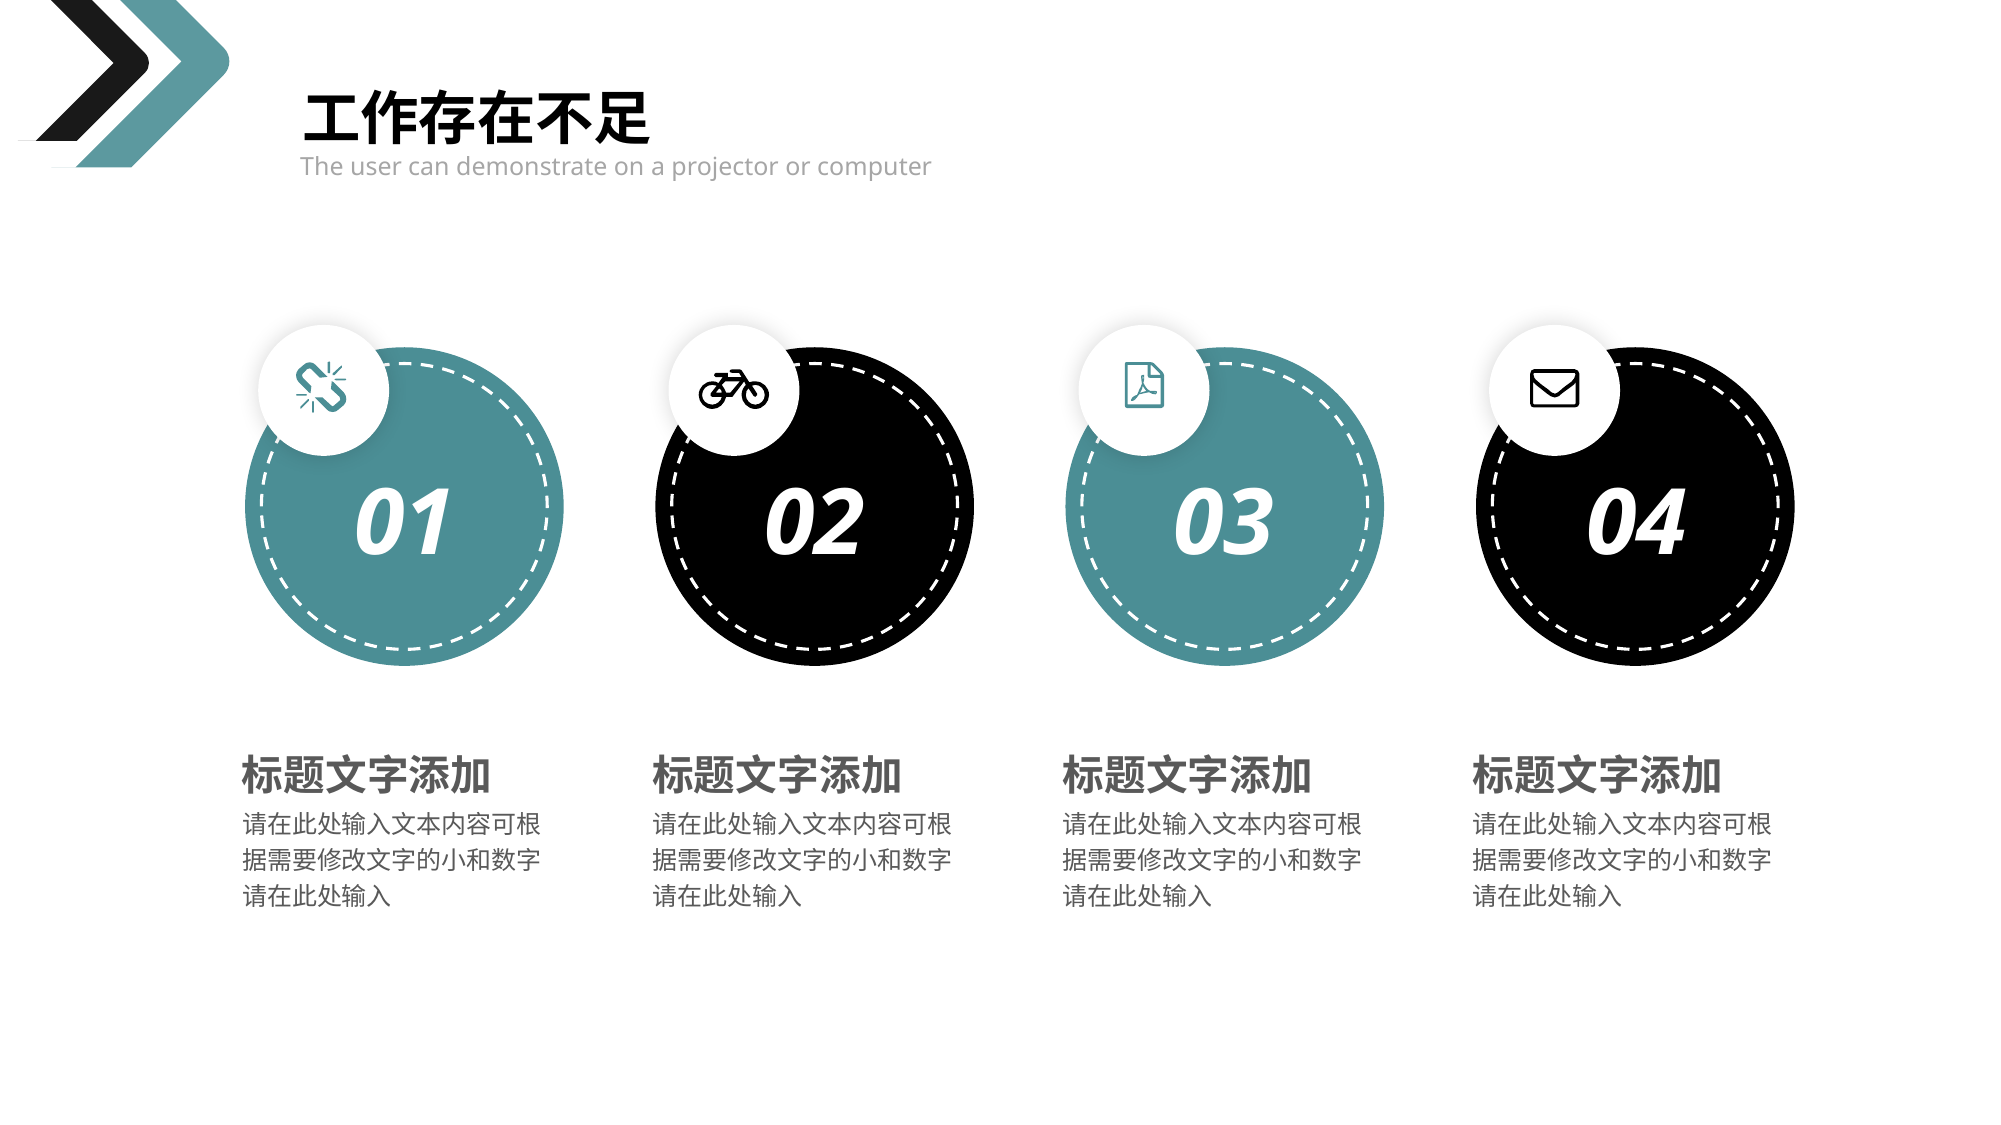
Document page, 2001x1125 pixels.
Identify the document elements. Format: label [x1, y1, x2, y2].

text_box [637, 731, 992, 918]
text_box [245, 324, 564, 666]
text_box [655, 324, 974, 666]
text_box [1475, 324, 1795, 666]
text_box [51, 0, 231, 169]
text_box [1065, 324, 1385, 666]
text_box [1047, 731, 1403, 920]
text_box [1458, 731, 1813, 920]
text_box [227, 731, 582, 918]
text_box [17, 0, 151, 142]
text_box [285, 73, 1116, 189]
